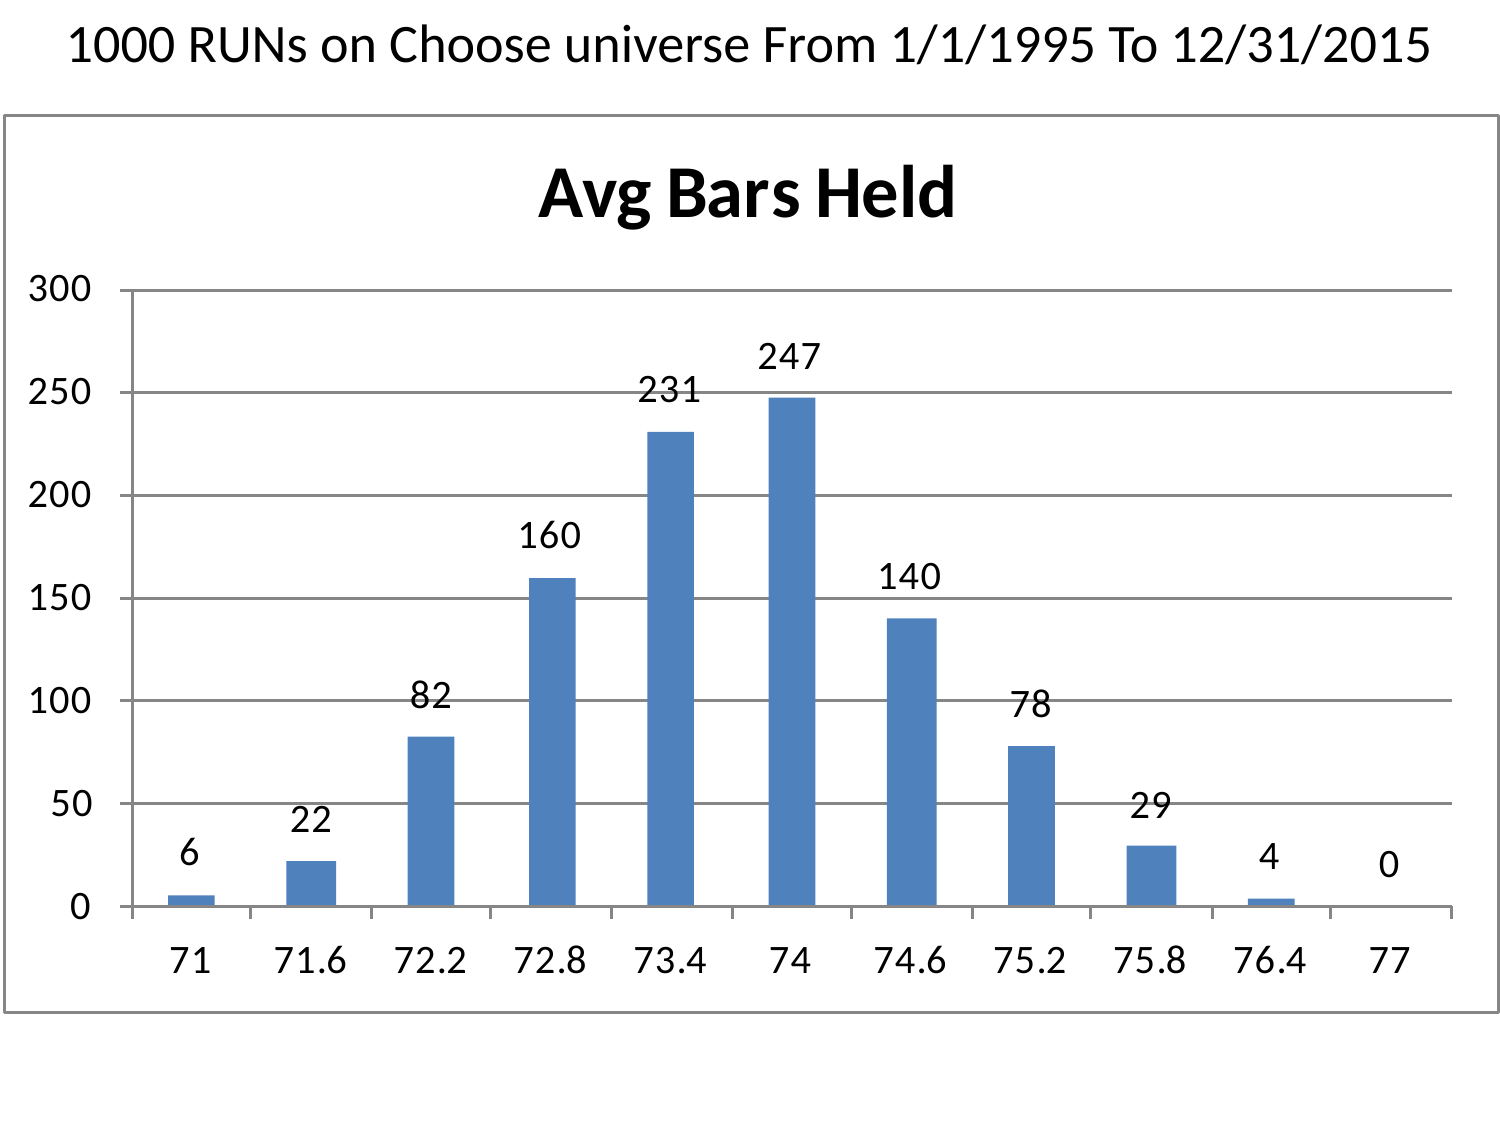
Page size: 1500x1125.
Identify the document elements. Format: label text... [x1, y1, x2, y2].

text_box 1000 RUNs on Choose universe From 1/1/1995 To 12/31/2015 [0, 0, 1500, 81]
picture [0, 110, 1500, 1014]
